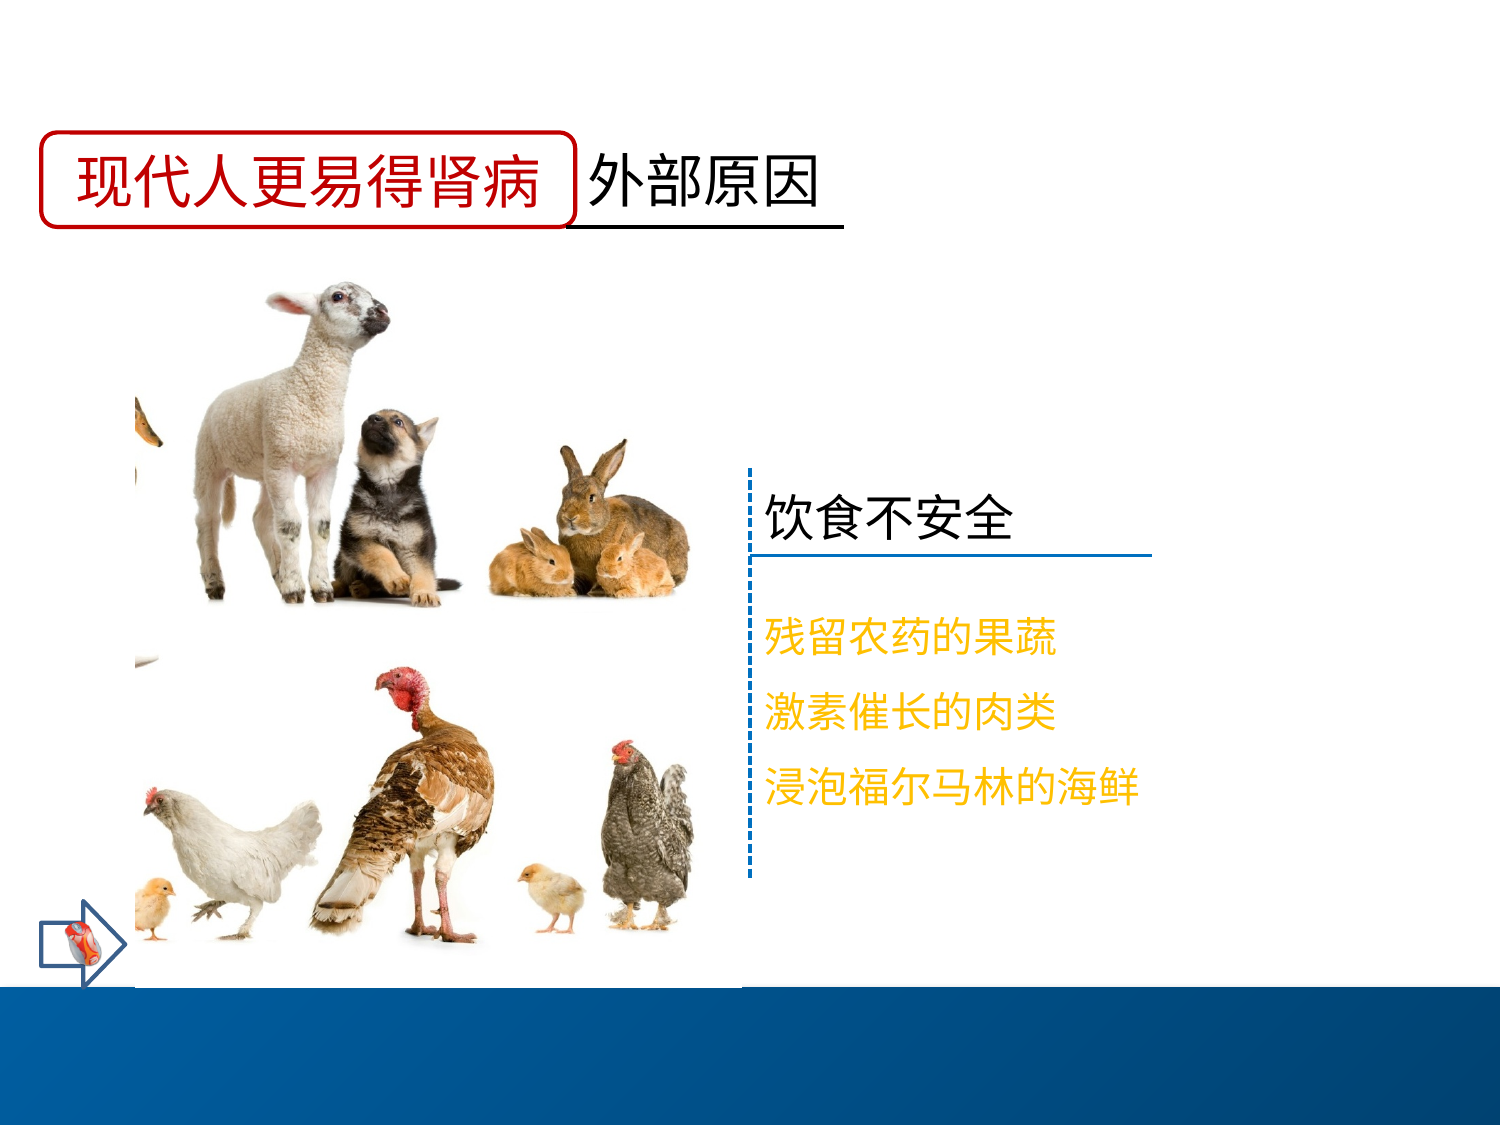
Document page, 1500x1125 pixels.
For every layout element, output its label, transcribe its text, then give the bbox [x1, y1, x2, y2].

text_box 外部原因 [572, 137, 845, 222]
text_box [40, 900, 126, 988]
picture [135, 266, 751, 989]
text_box [0, 986, 1500, 1125]
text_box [754, 467, 1211, 880]
text_box 现代人更易得肾病 [39, 130, 574, 230]
